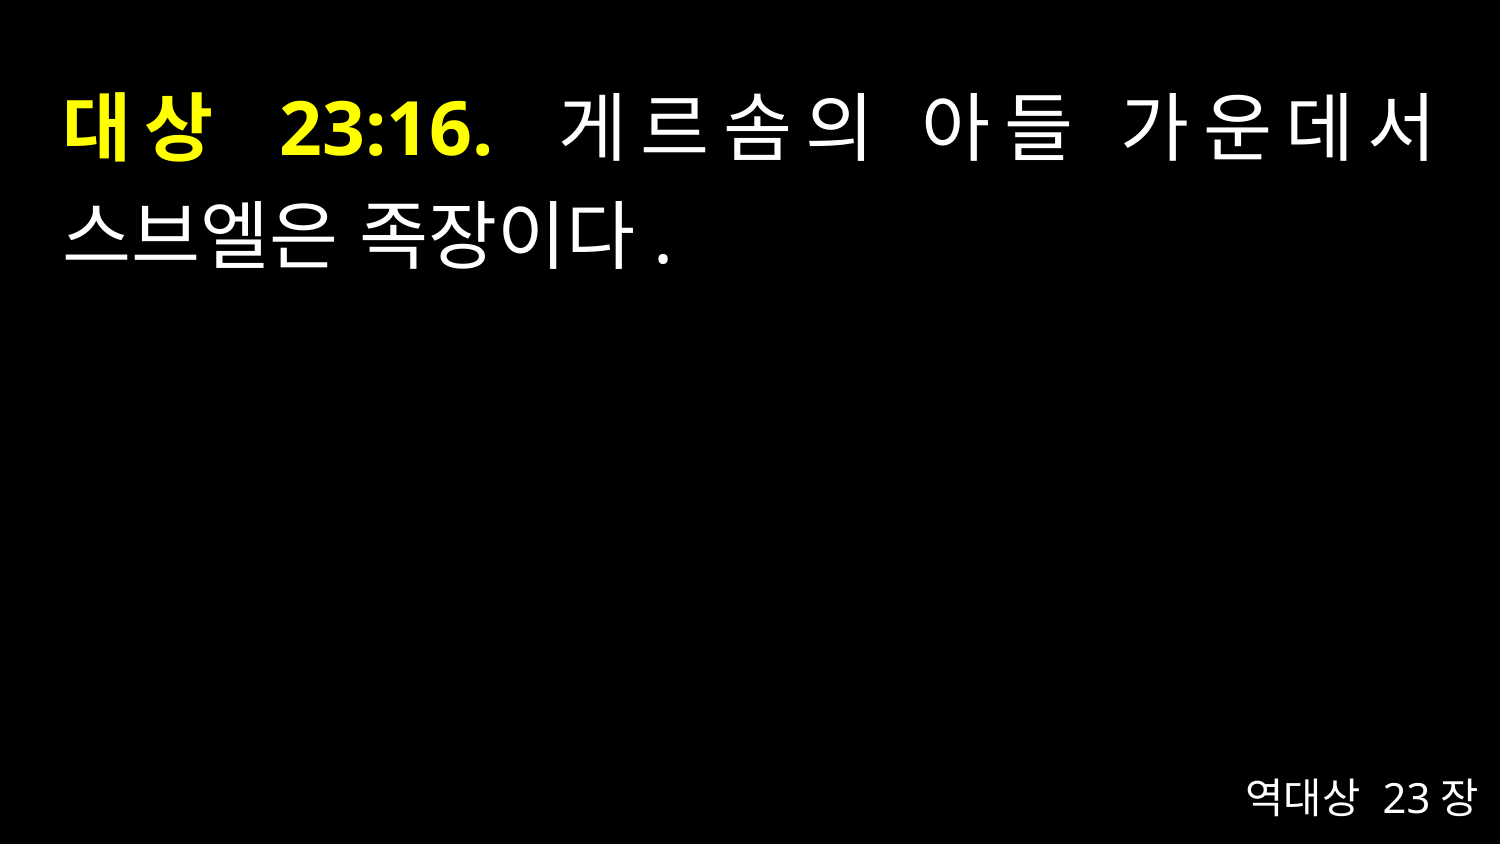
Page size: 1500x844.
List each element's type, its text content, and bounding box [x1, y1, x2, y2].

subtitle 역대상 23장 [916, 770, 1500, 844]
title 대상 23:16. 게르솜의 아들 가운데서 스브엘은 족장이다. [0, 0, 1500, 844]
